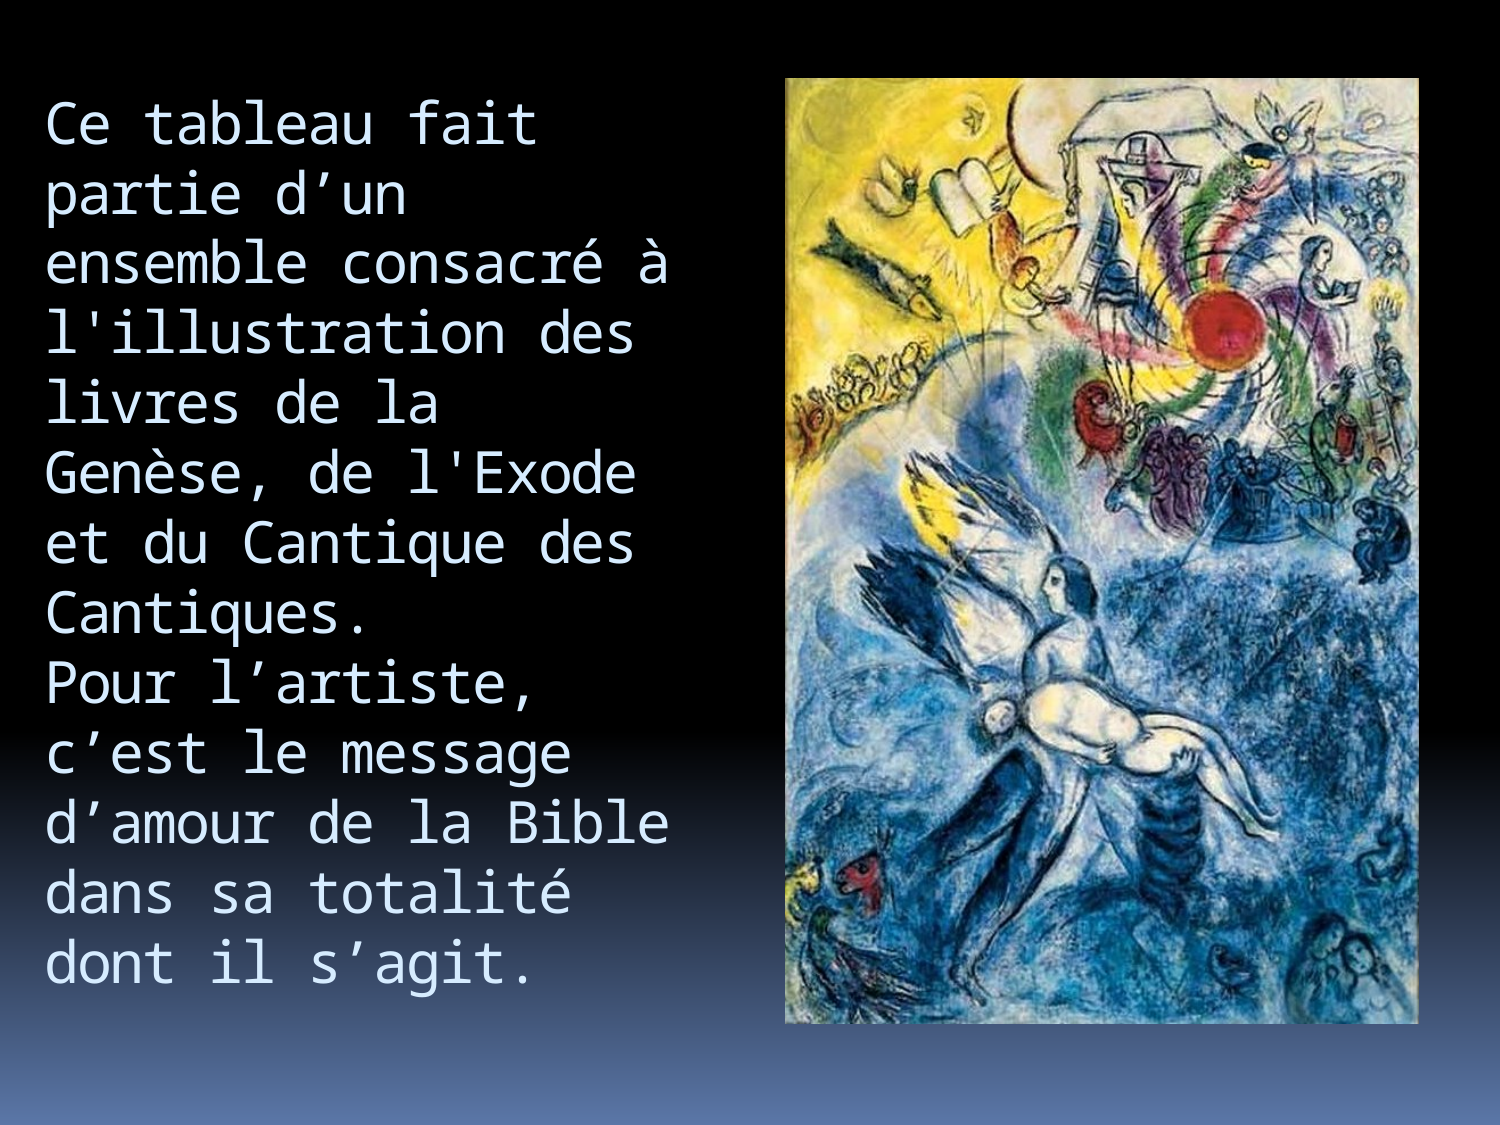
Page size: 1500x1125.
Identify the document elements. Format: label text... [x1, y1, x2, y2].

picture [784, 77, 1419, 1024]
title Ce tableau fait partie d’un ensemble consacré à l'illustration des livres de la Genèse, de l'Exode et du Cantique des Cantiques. Pour l’artiste, c’est le message d’amour de la Bible dans sa totalité dont il s’agit. [29, 78, 691, 1037]
